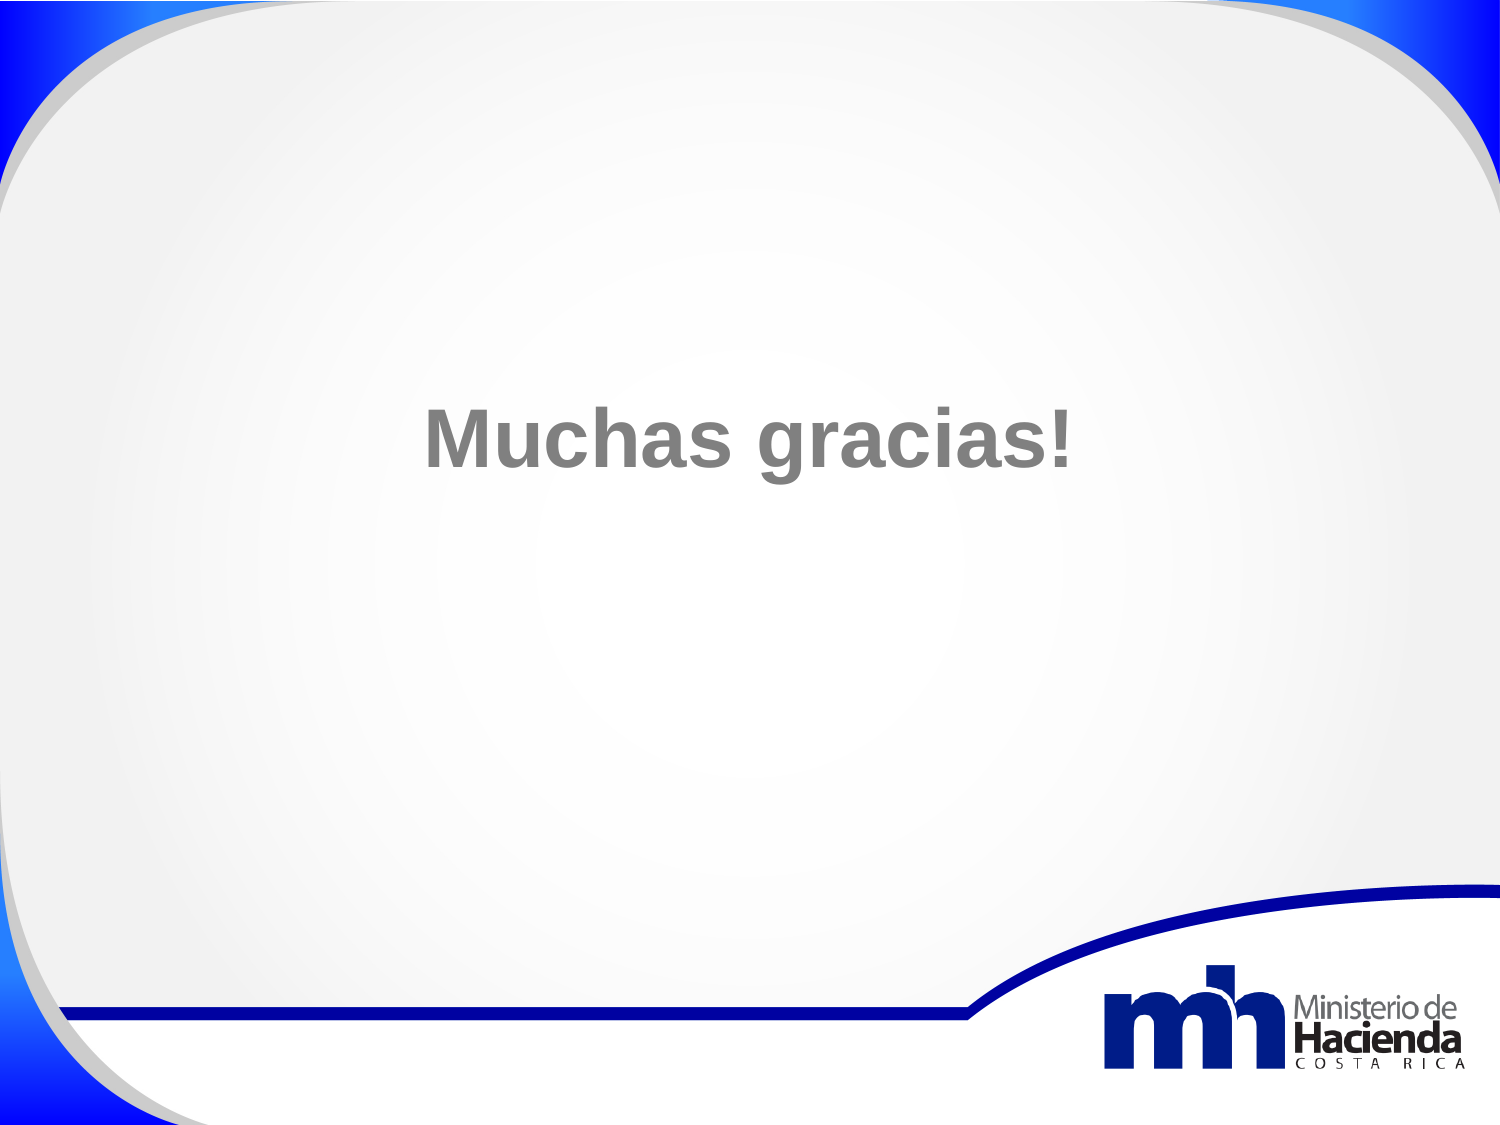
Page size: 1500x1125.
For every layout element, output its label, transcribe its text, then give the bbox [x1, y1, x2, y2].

text_box Muchas gracias! [112, 376, 1388, 631]
picture [0, 0, 1500, 1125]
